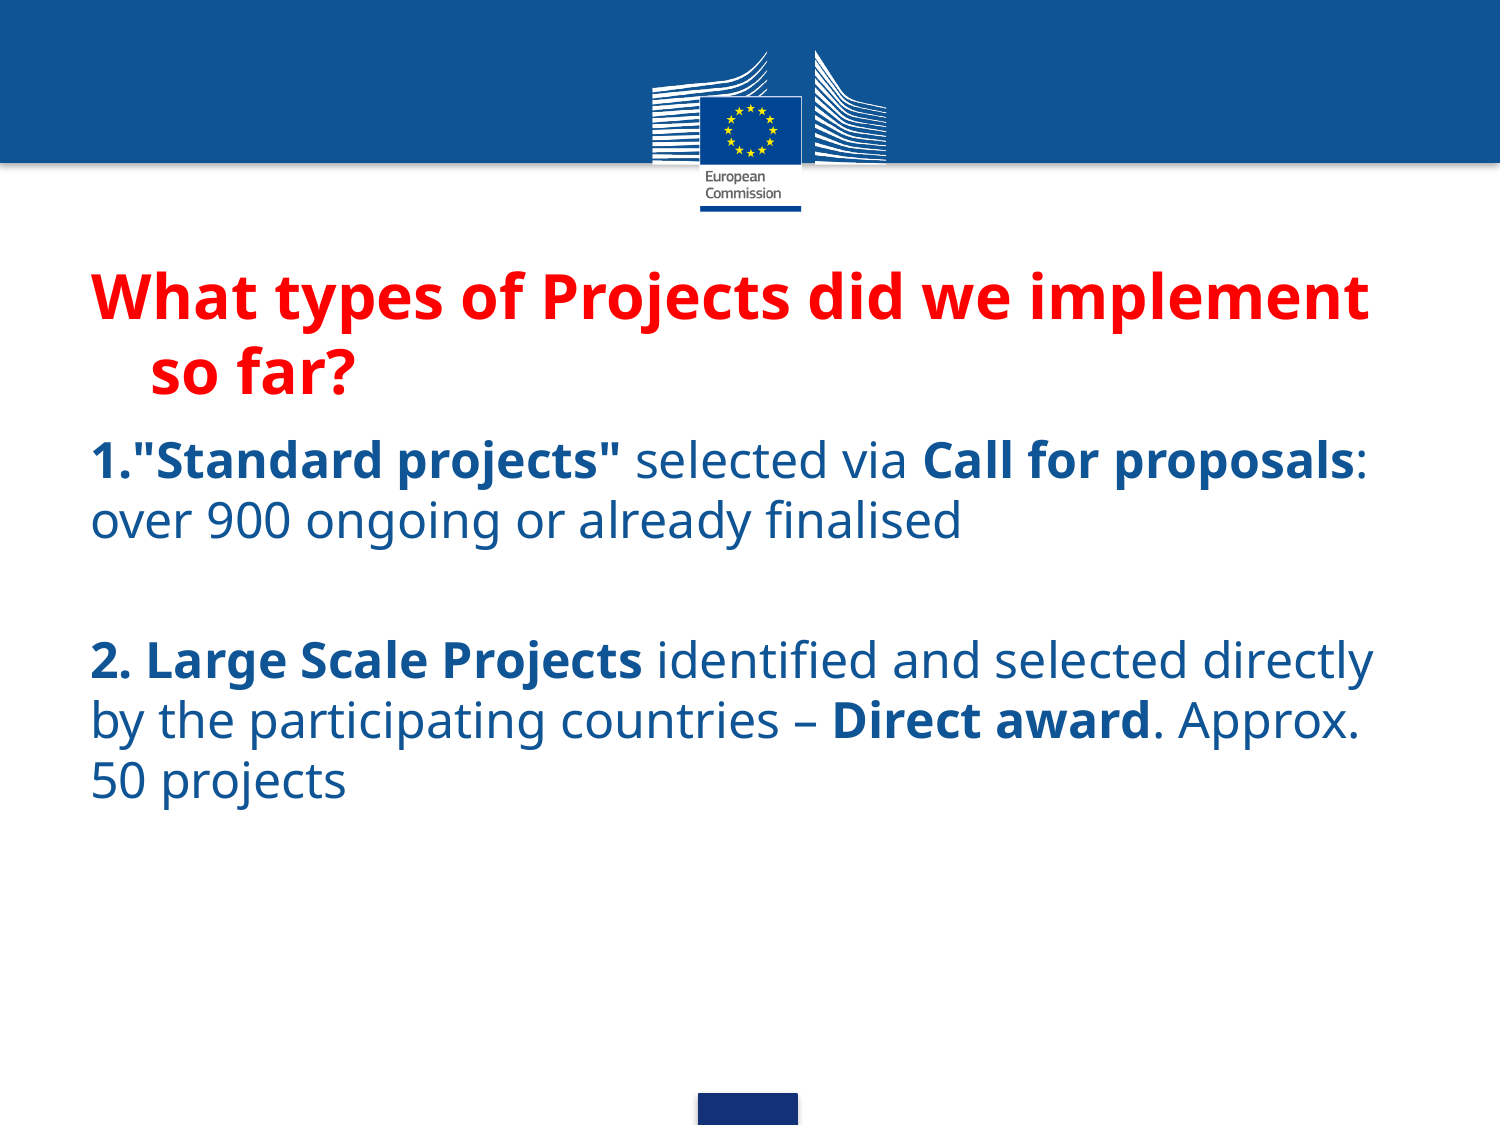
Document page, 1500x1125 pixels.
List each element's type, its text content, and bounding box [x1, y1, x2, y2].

list 1."Standard projects" selected via Call for proposals: over 900 ongoing or already finalised 2. Large Scale Projects identified and selected directly by the participating countries – Direct award. Approx. 50 projects [74, 420, 1426, 1018]
title What types of Projects did we implement so far? [76, 255, 1428, 410]
